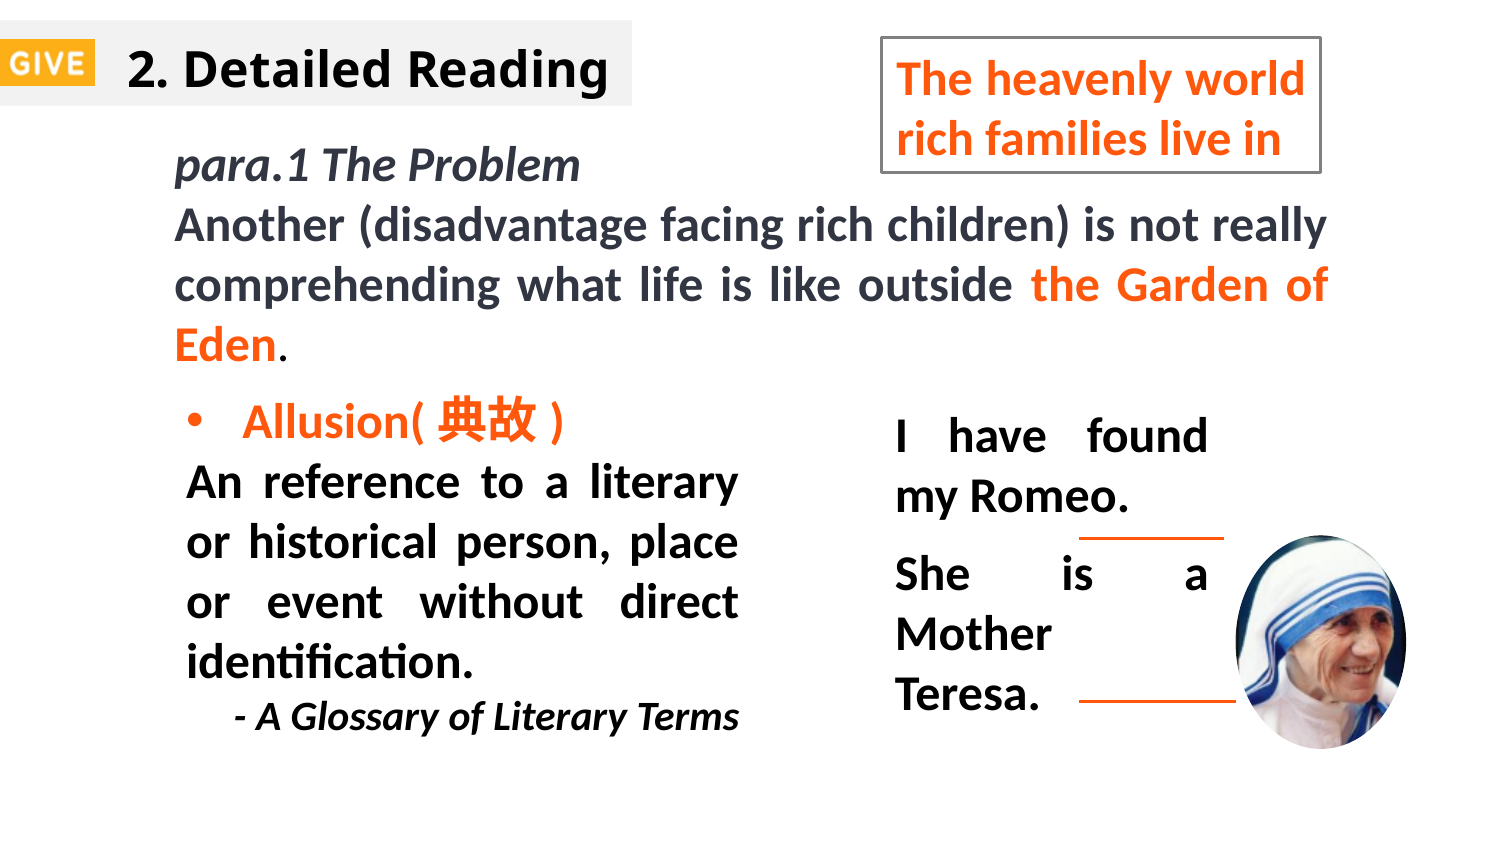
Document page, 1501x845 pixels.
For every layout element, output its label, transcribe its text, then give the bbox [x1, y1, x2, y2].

text_box para.1 The Problem Another (disadvantage facing rich children) is not really comprehending what life is like outside the Garden of Eden. [159, 124, 1344, 379]
picture [1235, 535, 1407, 749]
text_box [0, 19, 633, 107]
text_box 2. Detailed Reading [112, 30, 626, 105]
text_box Allusion(典故) An reference to a literary or historical person, place or event without direct identification. - A Glossary of Literary Terms [171, 381, 755, 747]
picture [0, 39, 95, 86]
text_box The heavenly world rich families live in [881, 37, 1321, 173]
text_box I have found my Romeo. [879, 384, 1225, 542]
text_box She is a Mother Teresa. [879, 552, 1225, 710]
